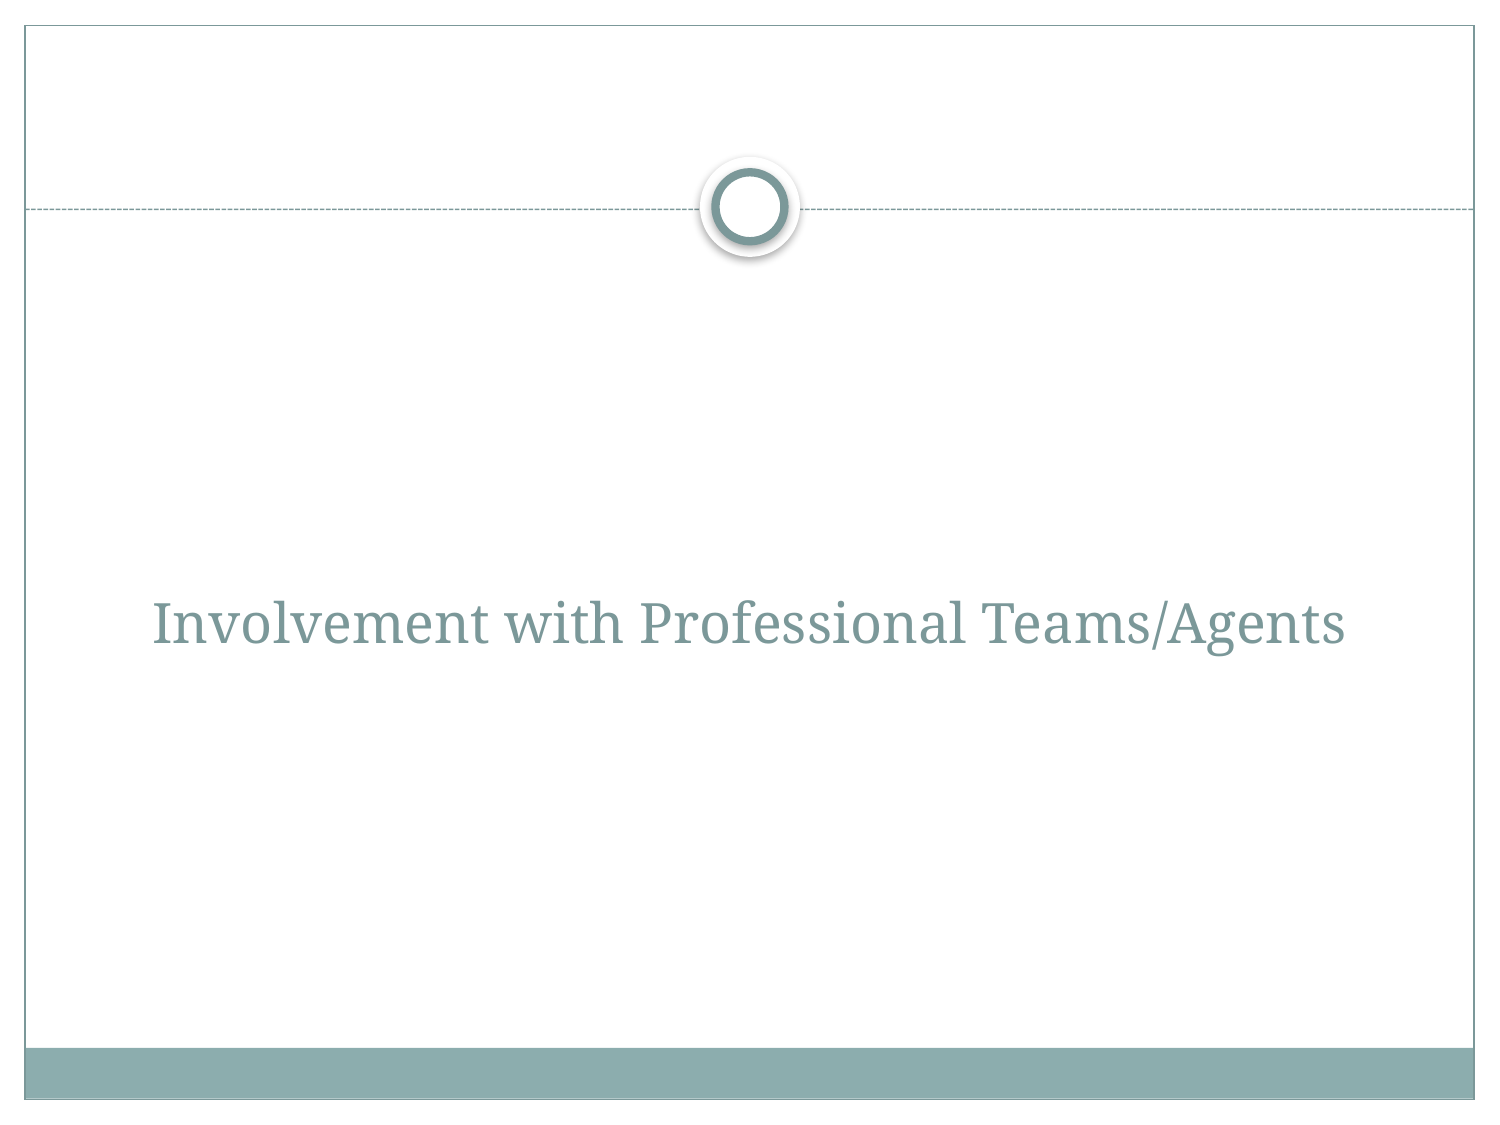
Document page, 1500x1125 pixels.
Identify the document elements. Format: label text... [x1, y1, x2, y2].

title Involvement with Professional Teams/Agents [50, 537, 1450, 662]
